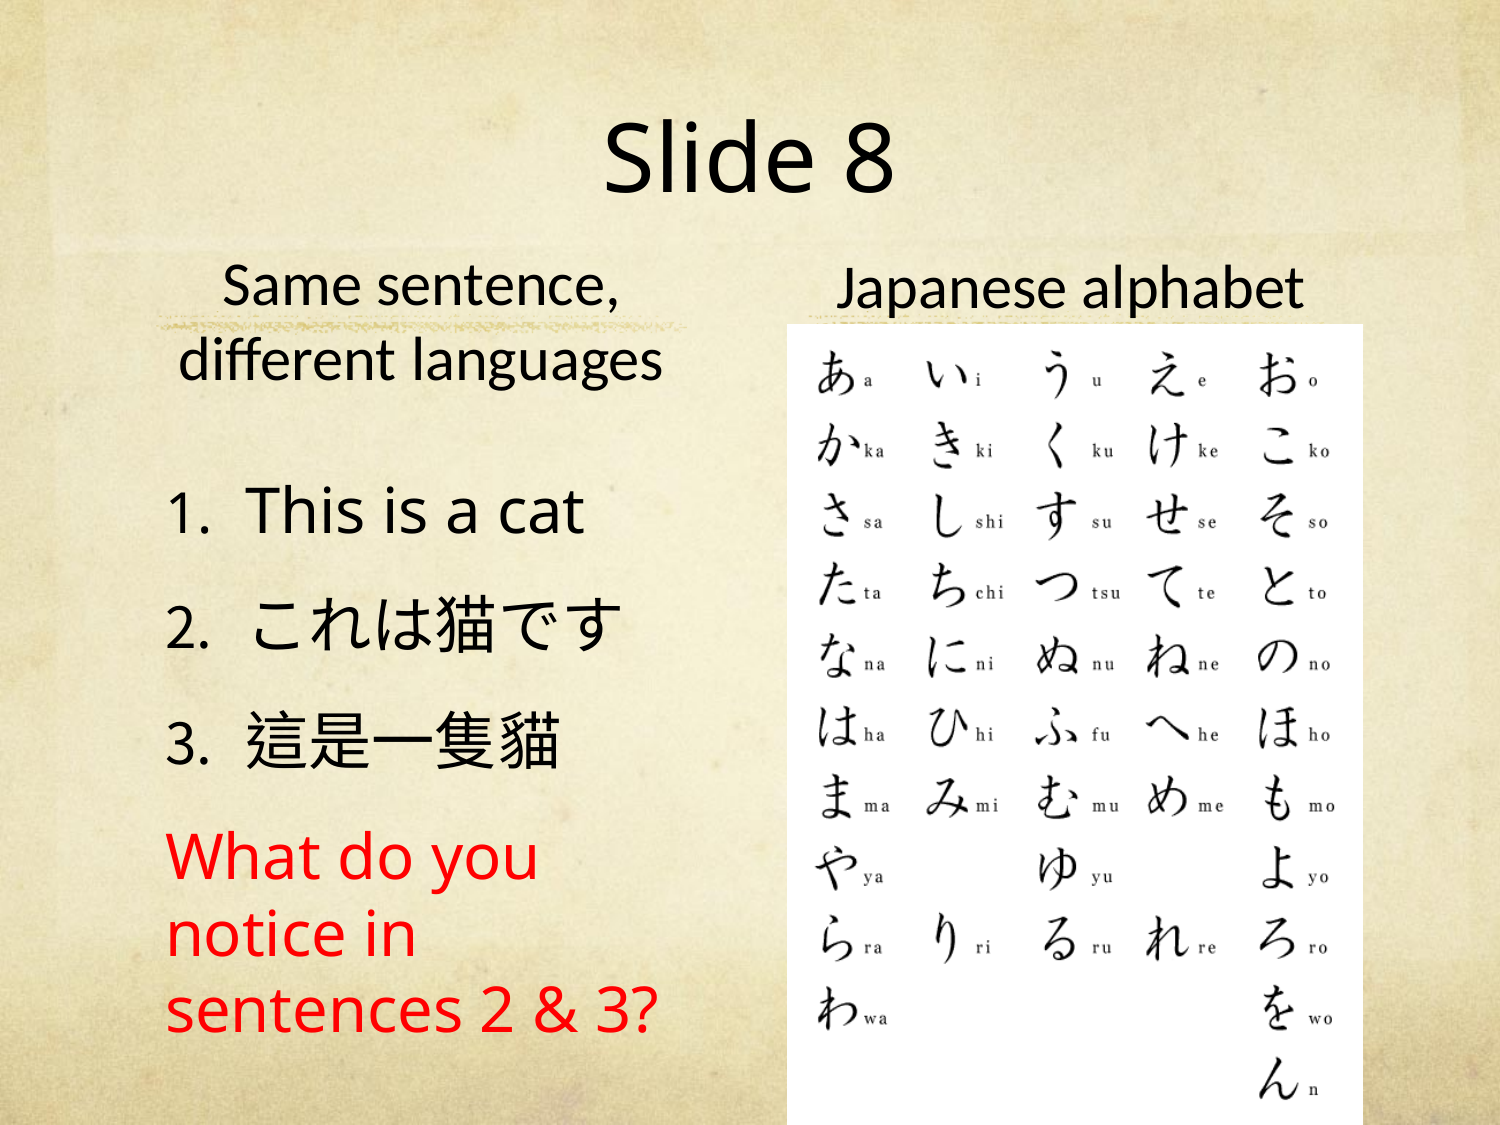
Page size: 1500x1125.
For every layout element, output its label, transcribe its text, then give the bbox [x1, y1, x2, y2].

list Same sentence, different languages [159, 232, 685, 400]
list This is a cat これは猫です 這是一隻貓 What do you notice in sentences 2 & 3? [150, 462, 735, 1056]
title Slide 8 [150, 82, 1350, 225]
picture [0, 0, 1500, 1125]
list Japanese alphabet [808, 232, 1334, 317]
